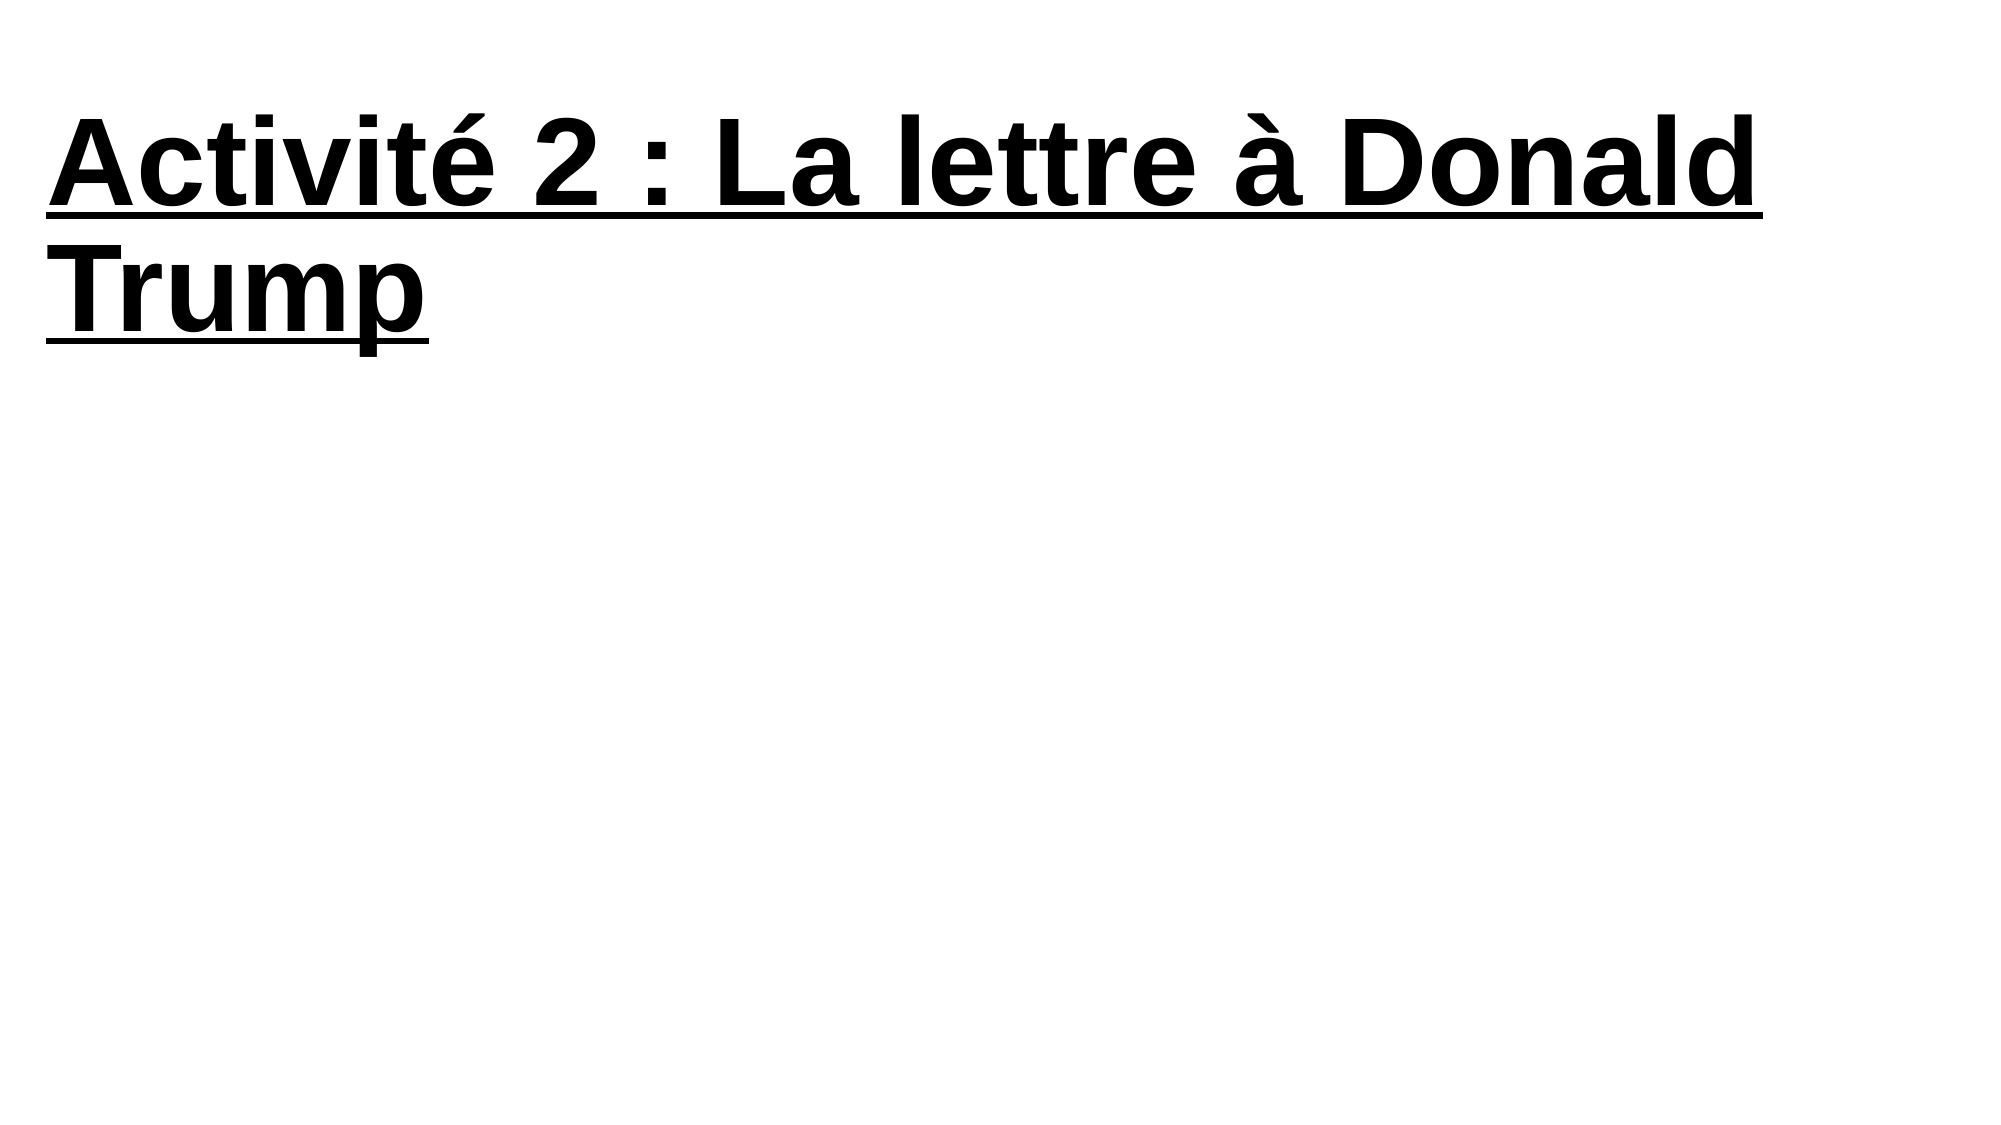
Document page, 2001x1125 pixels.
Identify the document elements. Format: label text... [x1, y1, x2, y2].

text_box Activité 2 : La lettre à Donald Trump [31, 92, 2000, 535]
